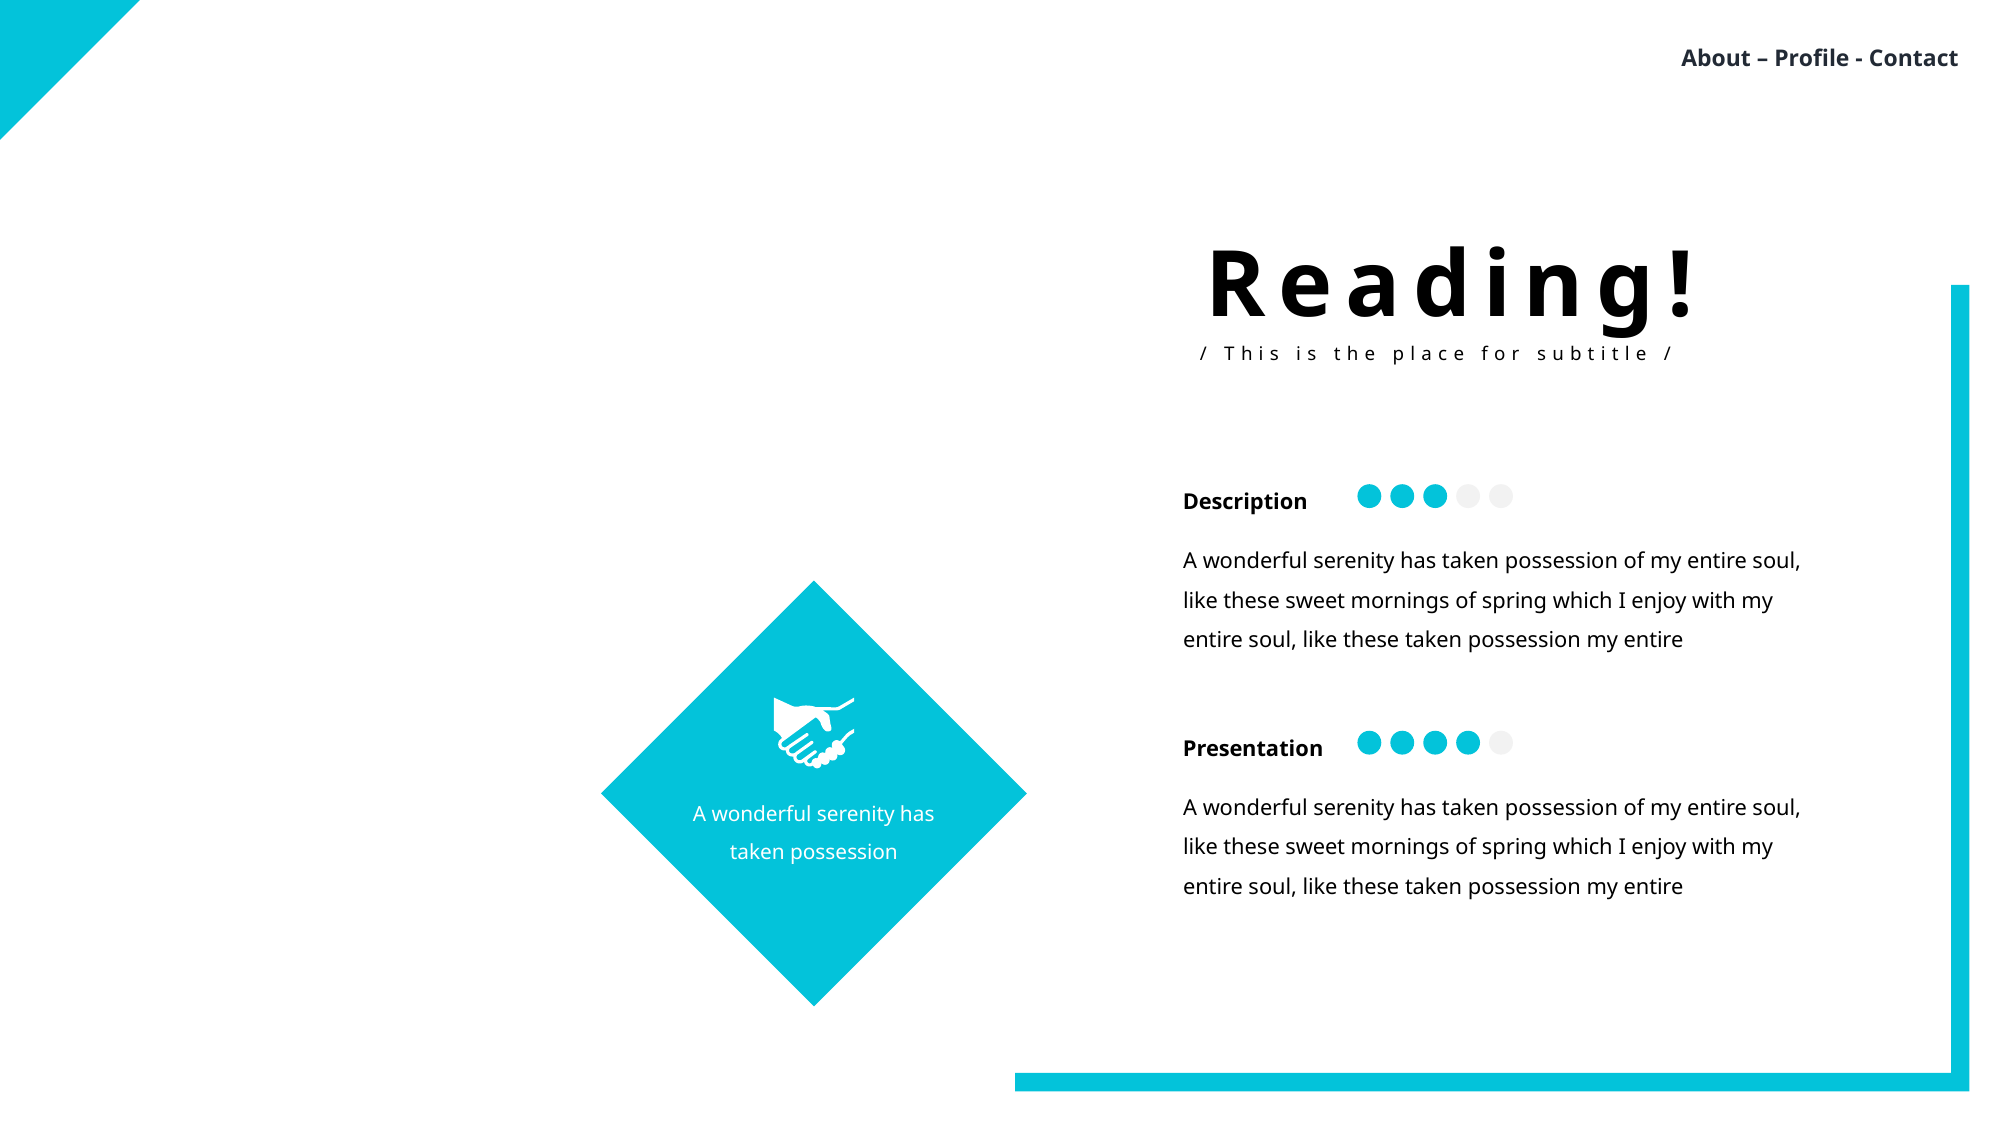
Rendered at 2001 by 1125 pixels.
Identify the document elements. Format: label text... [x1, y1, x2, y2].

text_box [1168, 217, 1732, 372]
picture [0, 0, 1078, 881]
text_box A wonderful serenity has taken possession of my entire soul, like these sweet mornings of spring which I enjoy with my entire soul, like these taken possession my entire [1168, 526, 1835, 660]
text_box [1357, 730, 1513, 755]
text_box About – Profile - Contact [1557, 29, 1989, 85]
text_box [687, 881, 941, 1008]
text_box A wonderful serenity has taken possession of my entire soul, like these sweet mornings of spring which I enjoy with my entire soul, like these taken possession my entire [1168, 773, 1835, 906]
text_box [1014, 284, 1970, 1092]
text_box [1357, 484, 1513, 509]
text_box Presentation [1168, 713, 1436, 768]
text_box Description [1168, 467, 1436, 522]
